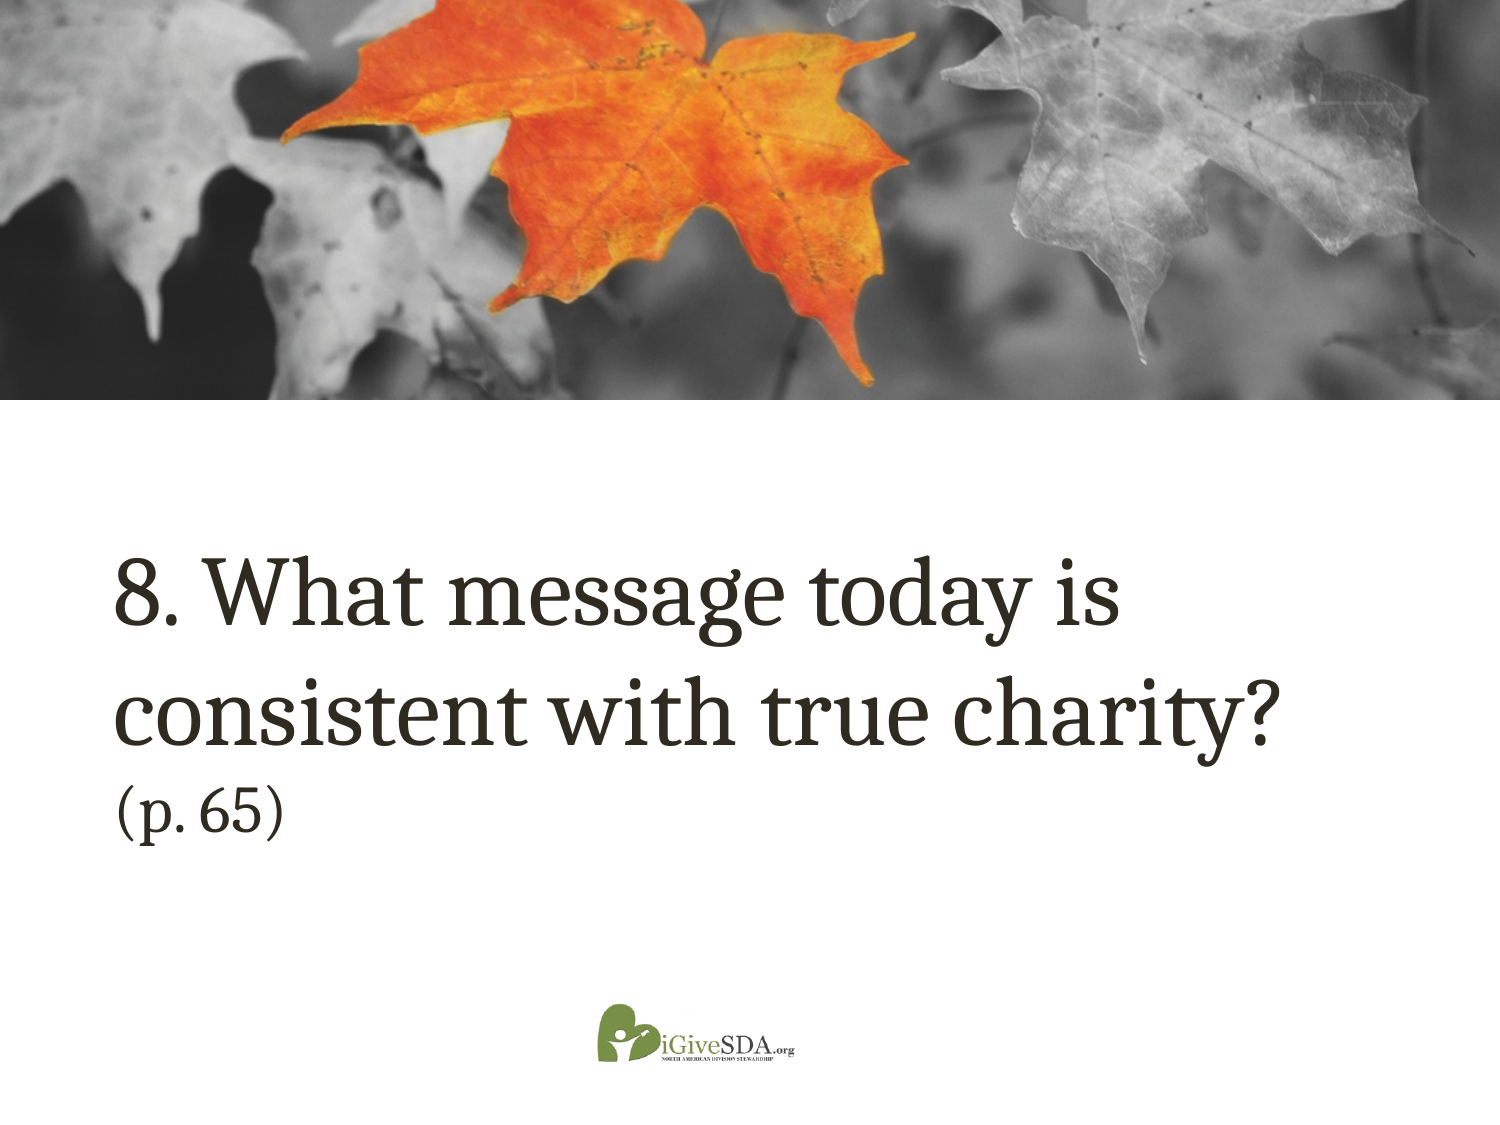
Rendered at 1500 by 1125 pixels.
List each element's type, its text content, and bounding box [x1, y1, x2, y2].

title 8. What message today is consistent with true charity? (p. 65) [98, 508, 1388, 863]
picture [580, 989, 804, 1077]
picture [0, 0, 1500, 400]
